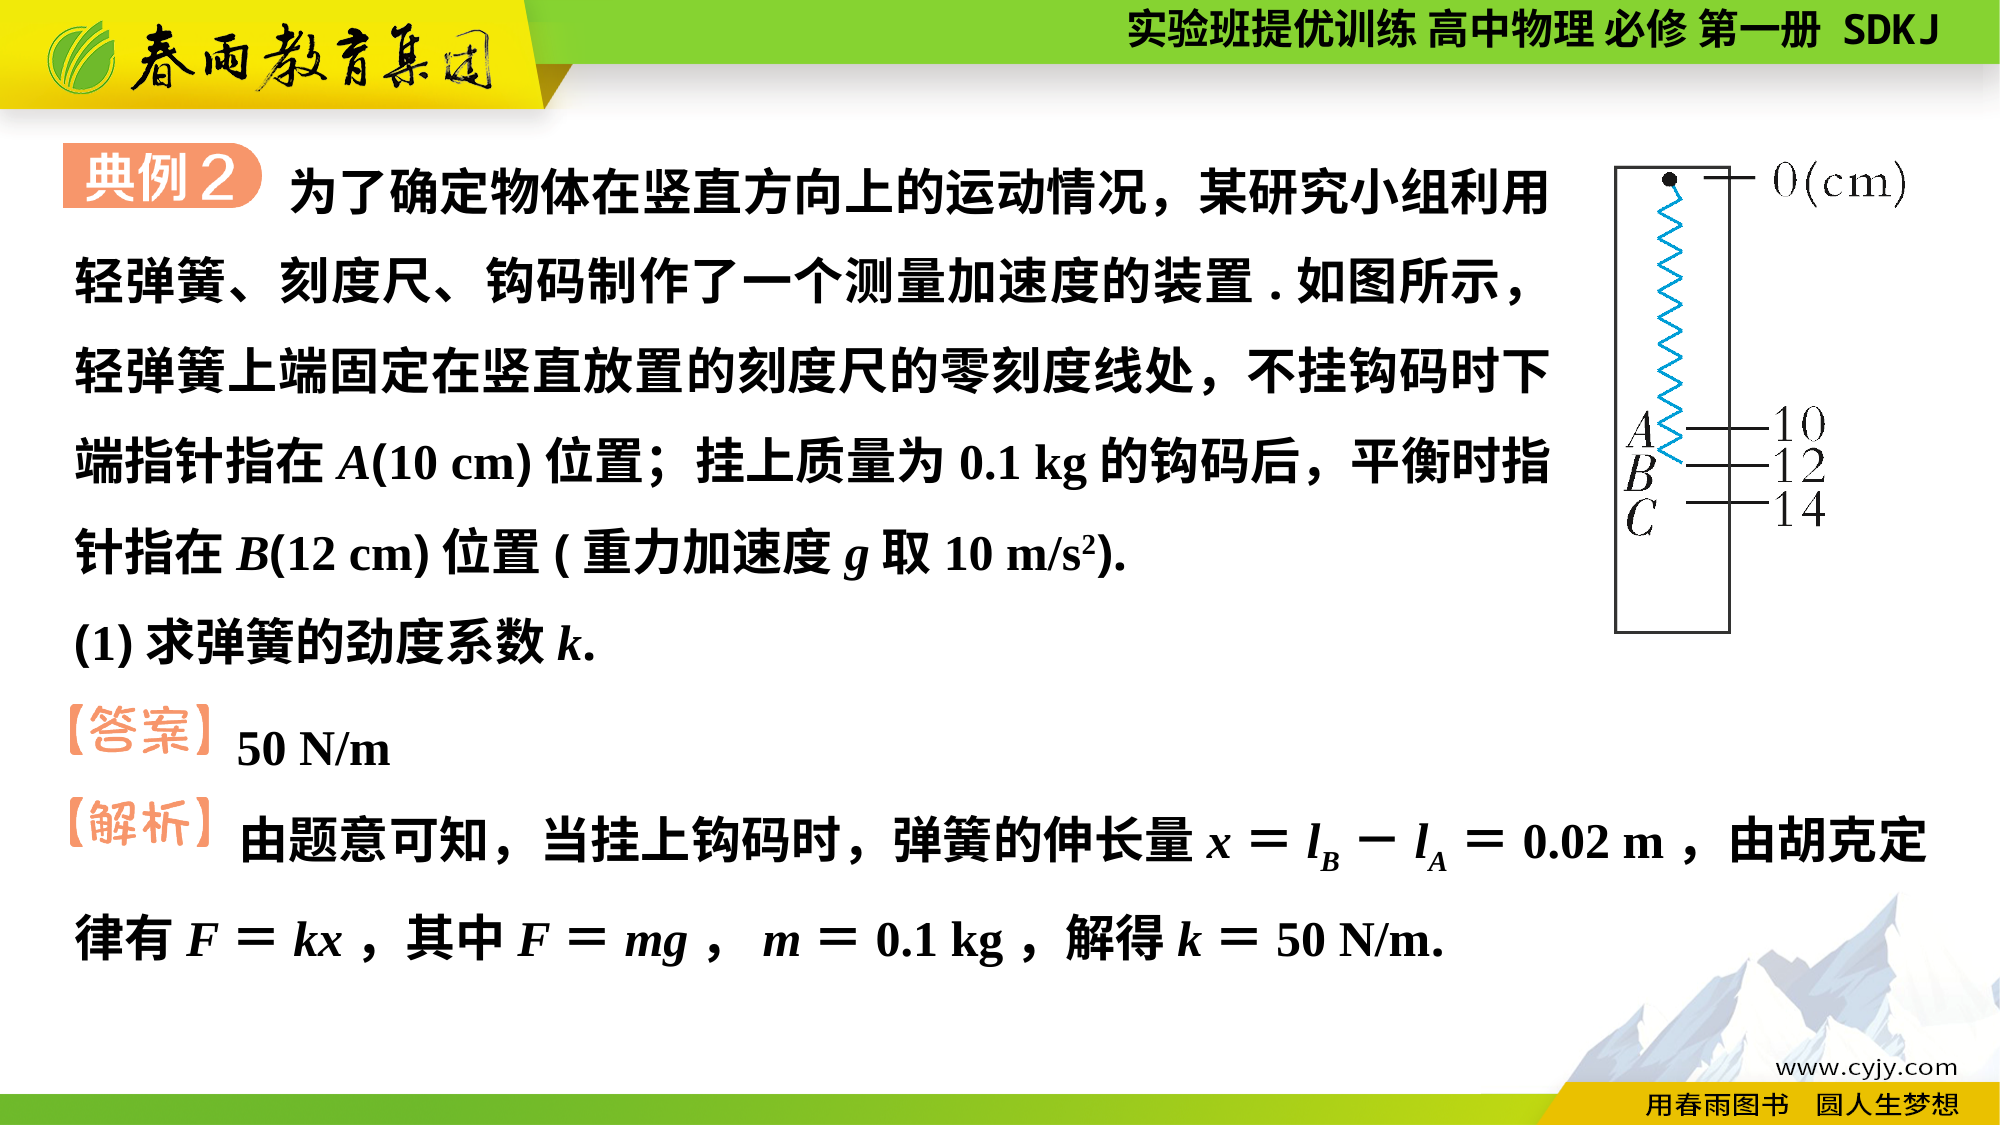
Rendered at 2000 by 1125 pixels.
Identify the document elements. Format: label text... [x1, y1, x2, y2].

picture [0, 0, 2000, 1125]
text_box 50 N/m [59, 678, 1944, 766]
list 为了确定物体在竖直方向上的运动情况，某研究小组利用轻弹簧、刻度尺、钩码制作了一个测量加速度的装置.如图所示，轻弹簧上端固定在竖直放置的刻度尺的零刻度线处，不挂钩码时下端指针指在A(10 cm)位置；挂上质量为0.1 kg的钩码后，平衡时指针指在B(12 cm)位置(重力加速度g取10 m/s2). (1)求弹簧的劲度系数k. [59, 122, 1567, 592]
text_box 由题意可知，当挂上钩码时，弹簧的伸长量x＝lB－lA＝0.02 m，由胡克定律有F＝kx，其中F＝mg，m＝0.1 kg，解得k＝50 N/m. [59, 766, 1944, 975]
